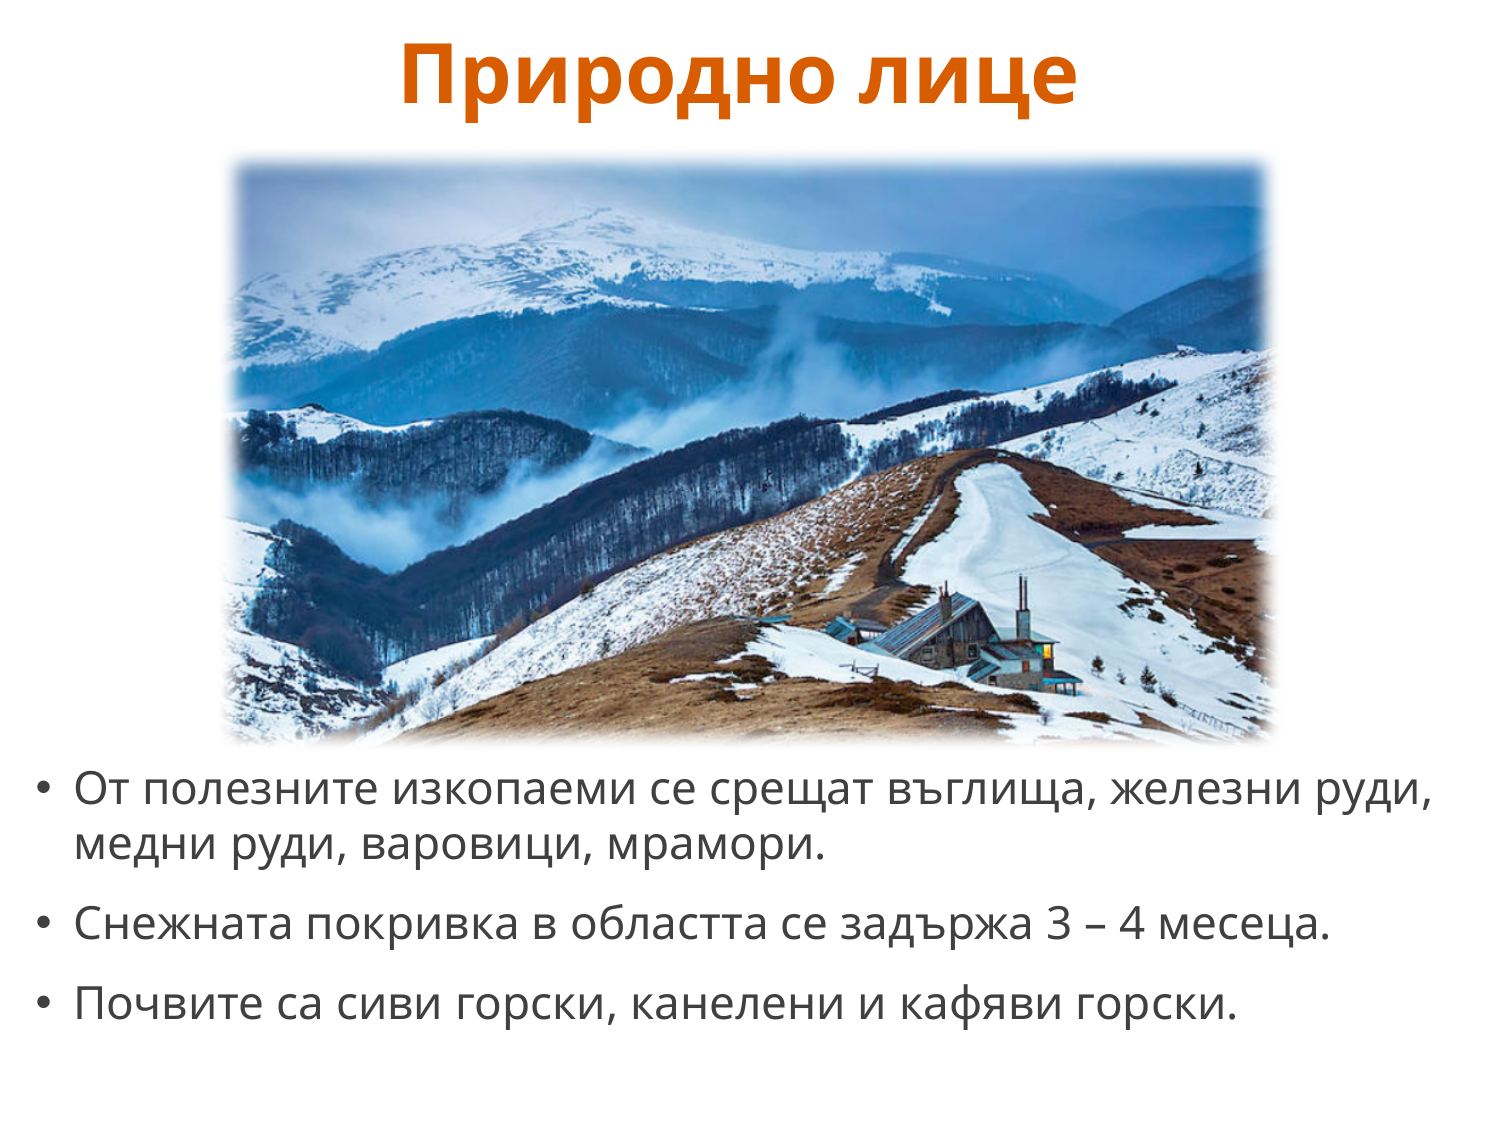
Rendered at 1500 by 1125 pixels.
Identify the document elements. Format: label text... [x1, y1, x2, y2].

list От полезните изкопаеми се срещат въглища, железни руди, медни руди, варовици, мрамори. Снежната покривка в областта се задържа 3 – 4 месеца. Почвите са сиви горски, канелени и кафяви горски. [20, 751, 1480, 1094]
picture [218, 146, 1282, 751]
title Природно лице [0, 7, 1500, 147]
